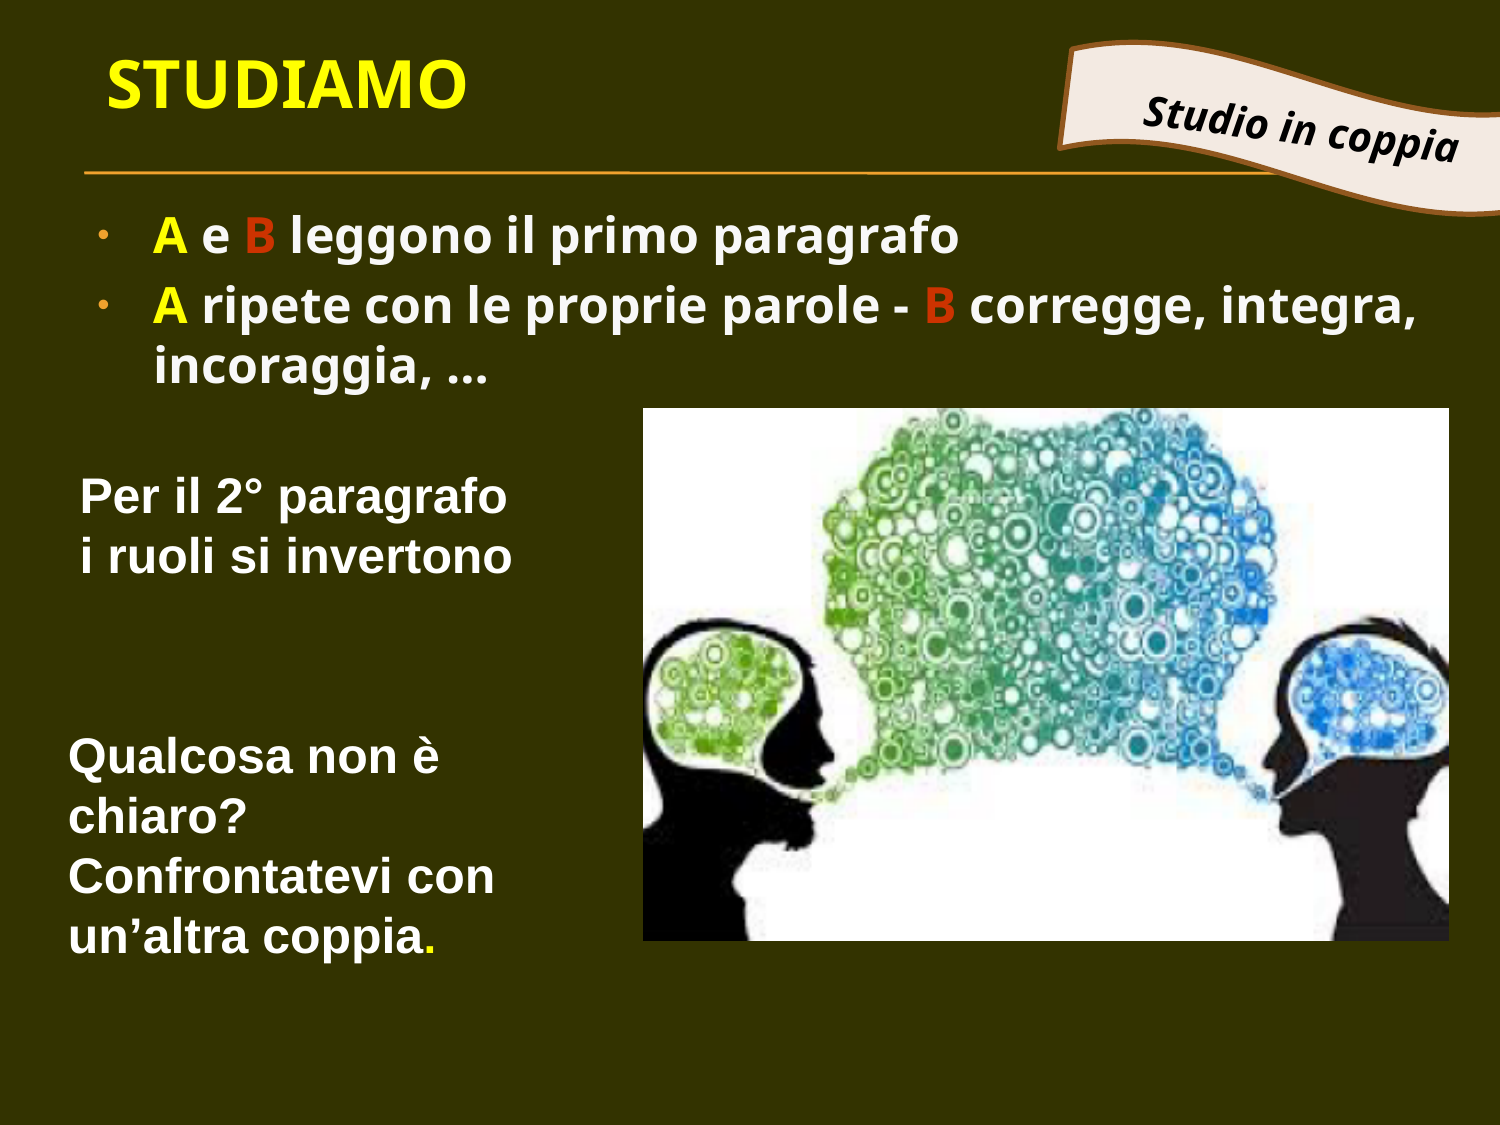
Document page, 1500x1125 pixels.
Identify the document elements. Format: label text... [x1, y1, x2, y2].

picture [643, 408, 1450, 941]
title STUDIAMO [91, 32, 1336, 131]
text_box Qualcosa non è chiaro? Confrontatevi con un’altra coppia. [53, 716, 620, 971]
text_box Per il 2° paragrafo i ruoli si invertono [64, 456, 538, 591]
list A e B leggono il primo paragrafo A ripete con le proprie parole - B corregge, integra, incoraggia, … [82, 196, 1449, 409]
text_box Studio in coppia [1057, 40, 1500, 217]
